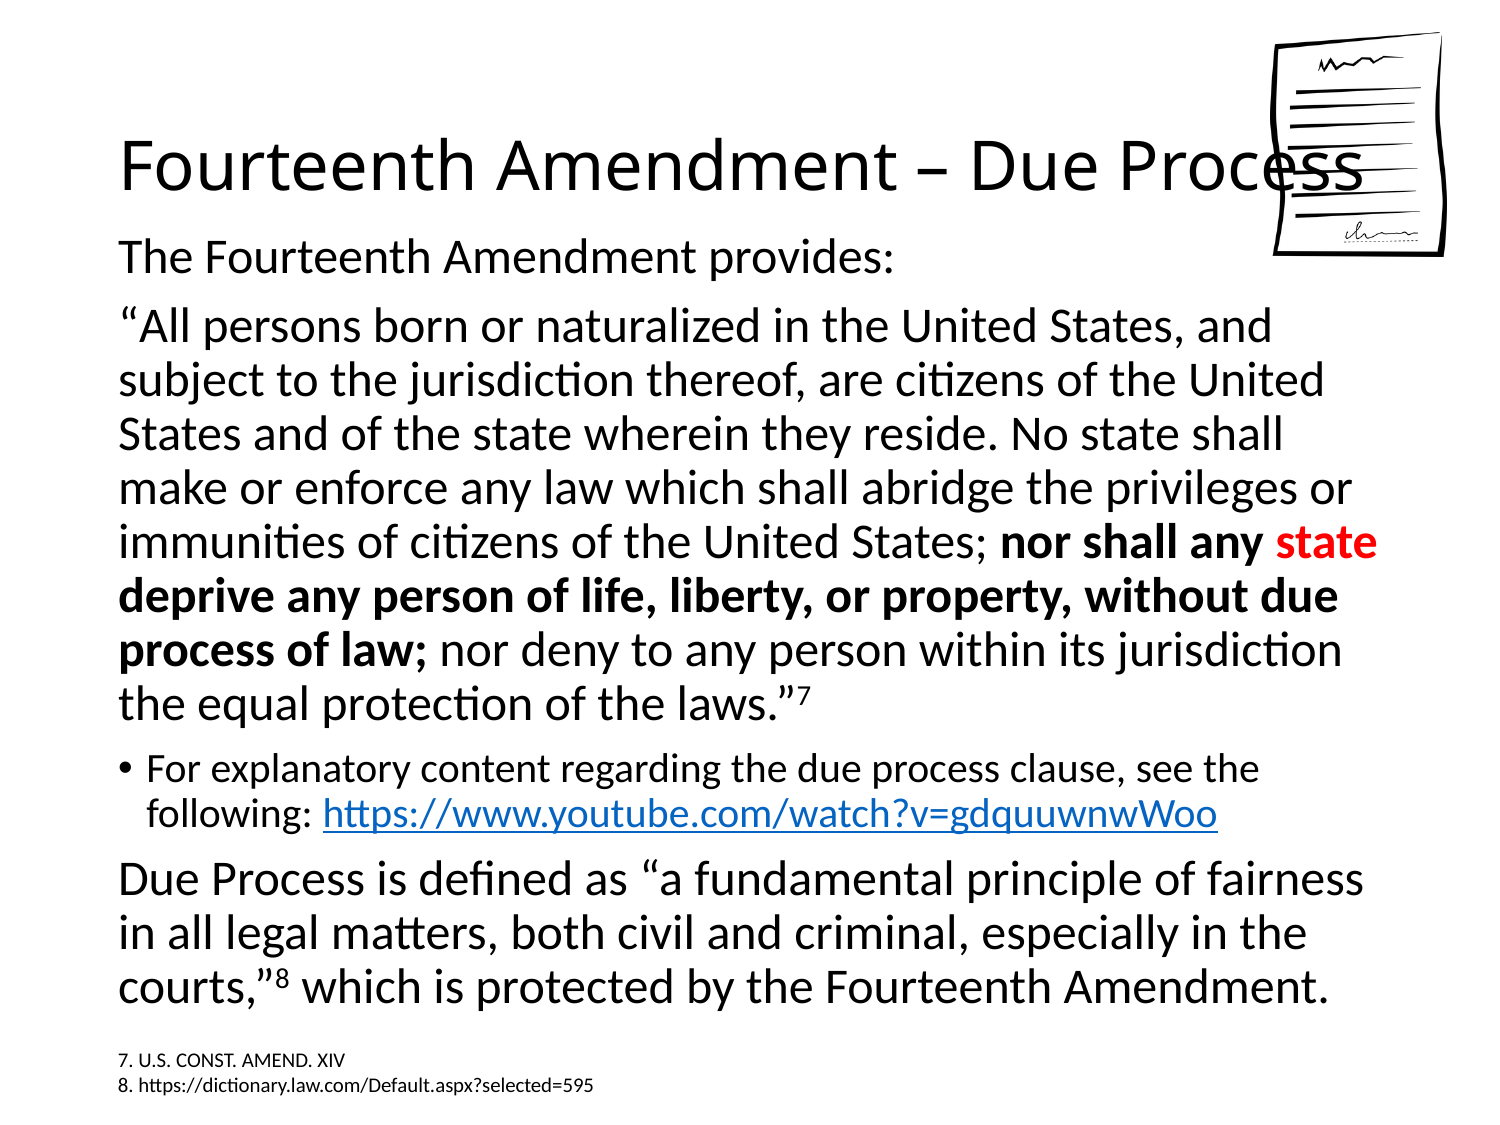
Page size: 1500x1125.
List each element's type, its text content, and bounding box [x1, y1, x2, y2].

picture [1270, 32, 1447, 257]
text_box 7. U.S. CONST. AMEND. XIV 8. https://dictionary.law.com/Default.aspx?selected=595 [103, 1039, 1359, 1104]
title Fourteenth Amendment – Due Process [102, 59, 1270, 222]
list The Fourteenth Amendment provides: “All persons born or naturalized in the United States, and subject to the jurisdiction thereof, are citizens of the United States and of the state wherein they reside. No state shall make or enforce any law which shall abridge the privileges or immunities of citizens of the United States; nor shall any state deprive any person of life, liberty, or property, without due process of law; nor deny to any person within its jurisdiction the equal protection of the laws.”7 For explanatory content regarding the due process clause, see the following: https://www.youtube.com/watch?v=gdquuwnwWoo Due Process is defined as “a fundamental principle of fairness in all legal matters, both civil and criminal, especially in the courts,”8 which is protected by the Fourteenth Amendment. [102, 222, 1398, 937]
